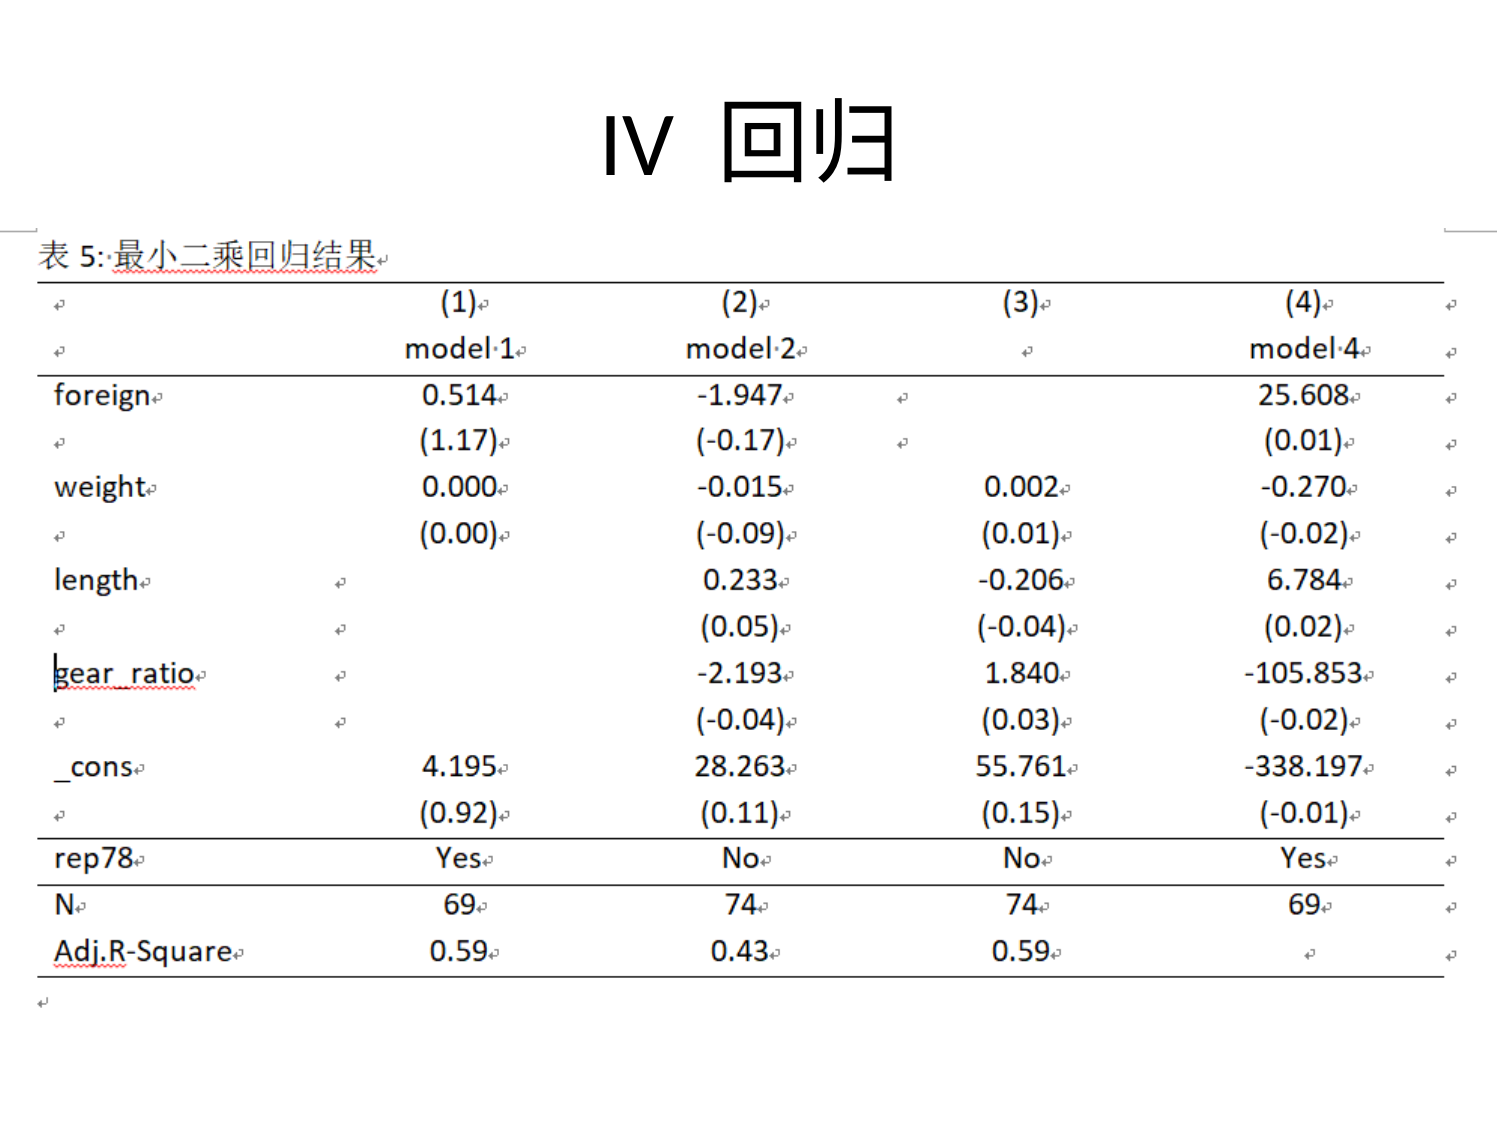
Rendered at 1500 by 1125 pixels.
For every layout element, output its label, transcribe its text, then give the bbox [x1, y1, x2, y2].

title IV 回归 [75, 45, 1425, 226]
picture [0, 227, 1497, 1036]
